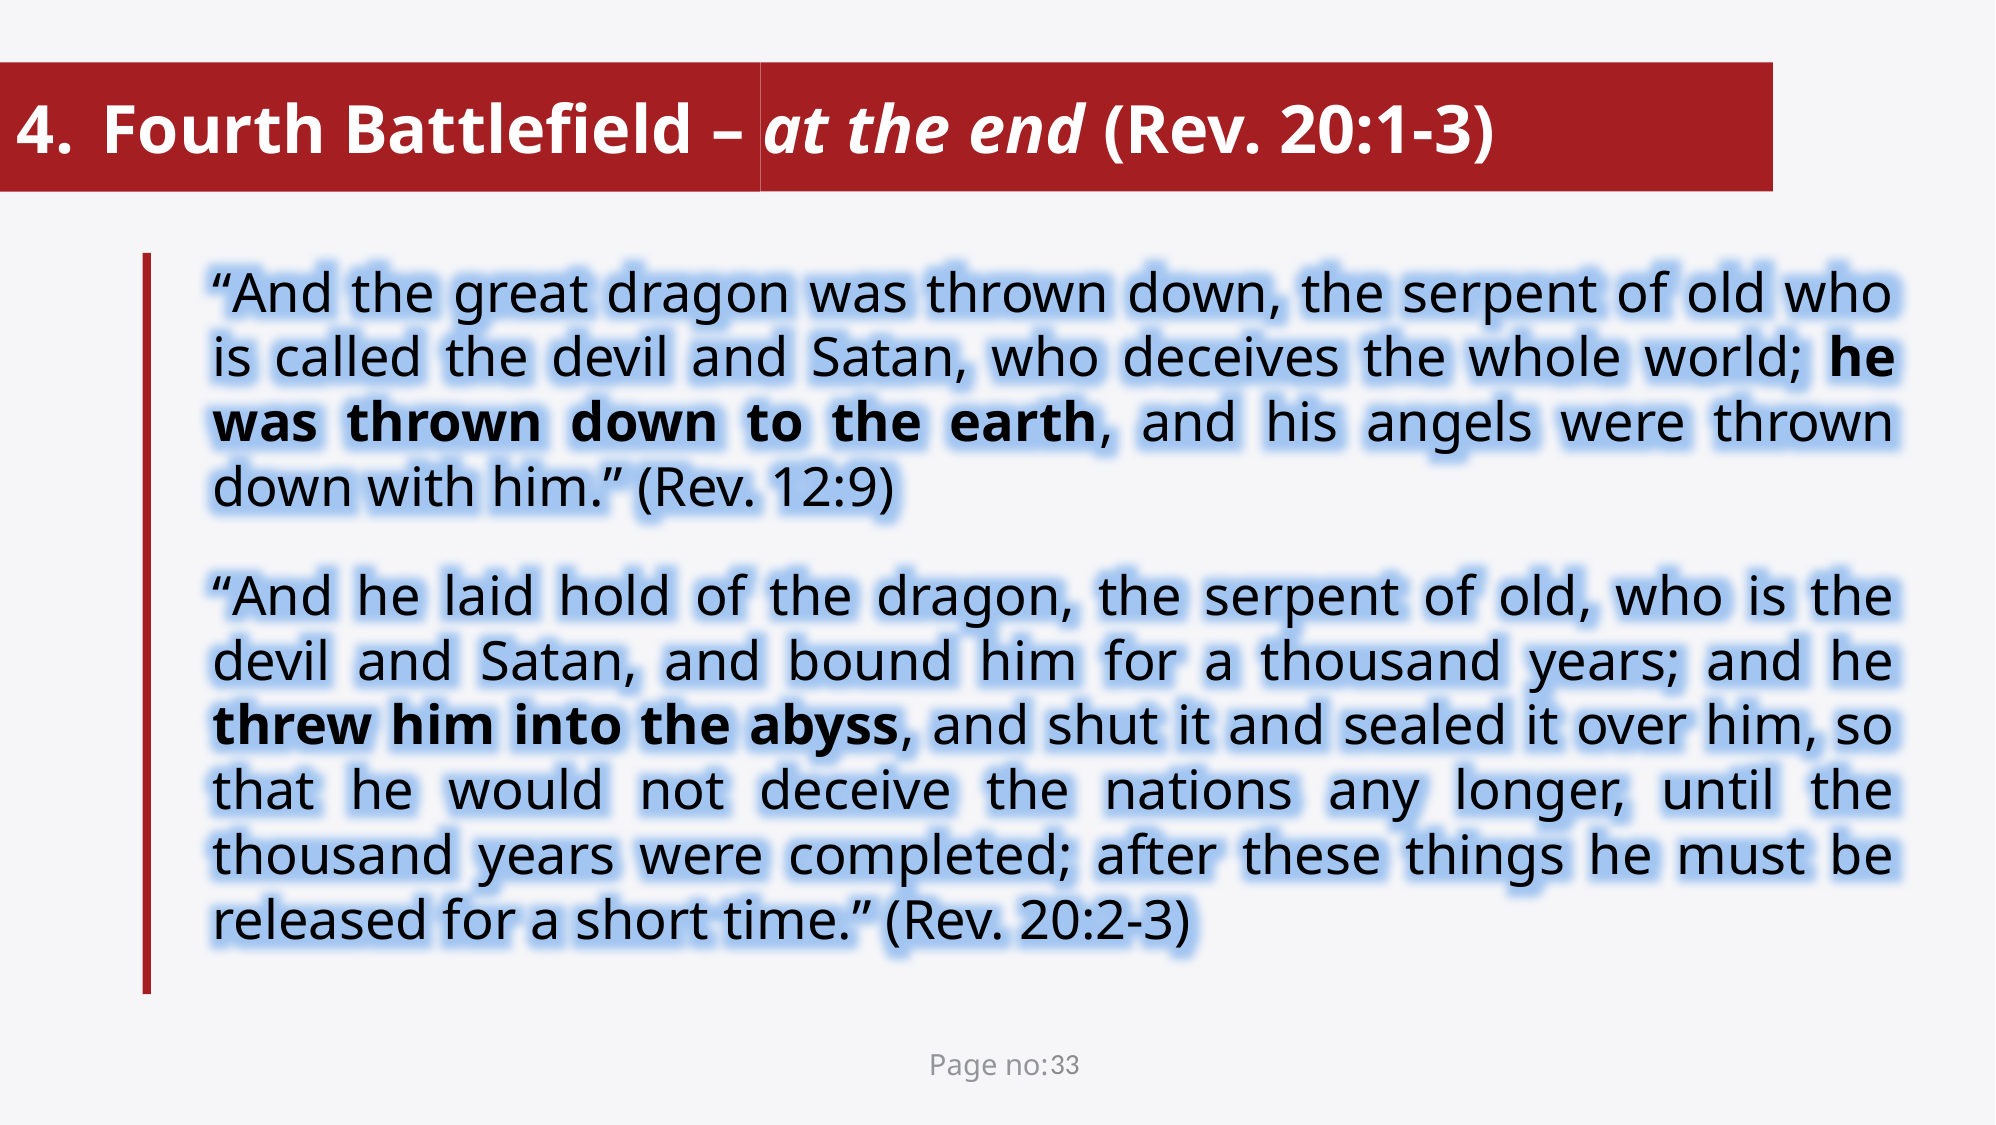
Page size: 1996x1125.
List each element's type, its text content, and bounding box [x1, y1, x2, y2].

text_box “And the great dragon was thrown down, the serpent of old who is called the devil and Satan, who deceives the whole world; he was thrown down to the earth, and his angels were thrown down with him.” (Rev. 12:9) [198, 250, 1911, 526]
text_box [1, 62, 1799, 192]
text_box “And he laid hold of the dragon, the serpent of old, who is the devil and Satan, and bound him for a thousand years; and he threw him into the abyss, and shut it and sealed it over him, so that he would not deceive the nations any longer, until the thousand years were completed; after these things he must be released for a short time.” (Rev. 20:2-3) [198, 553, 1911, 958]
